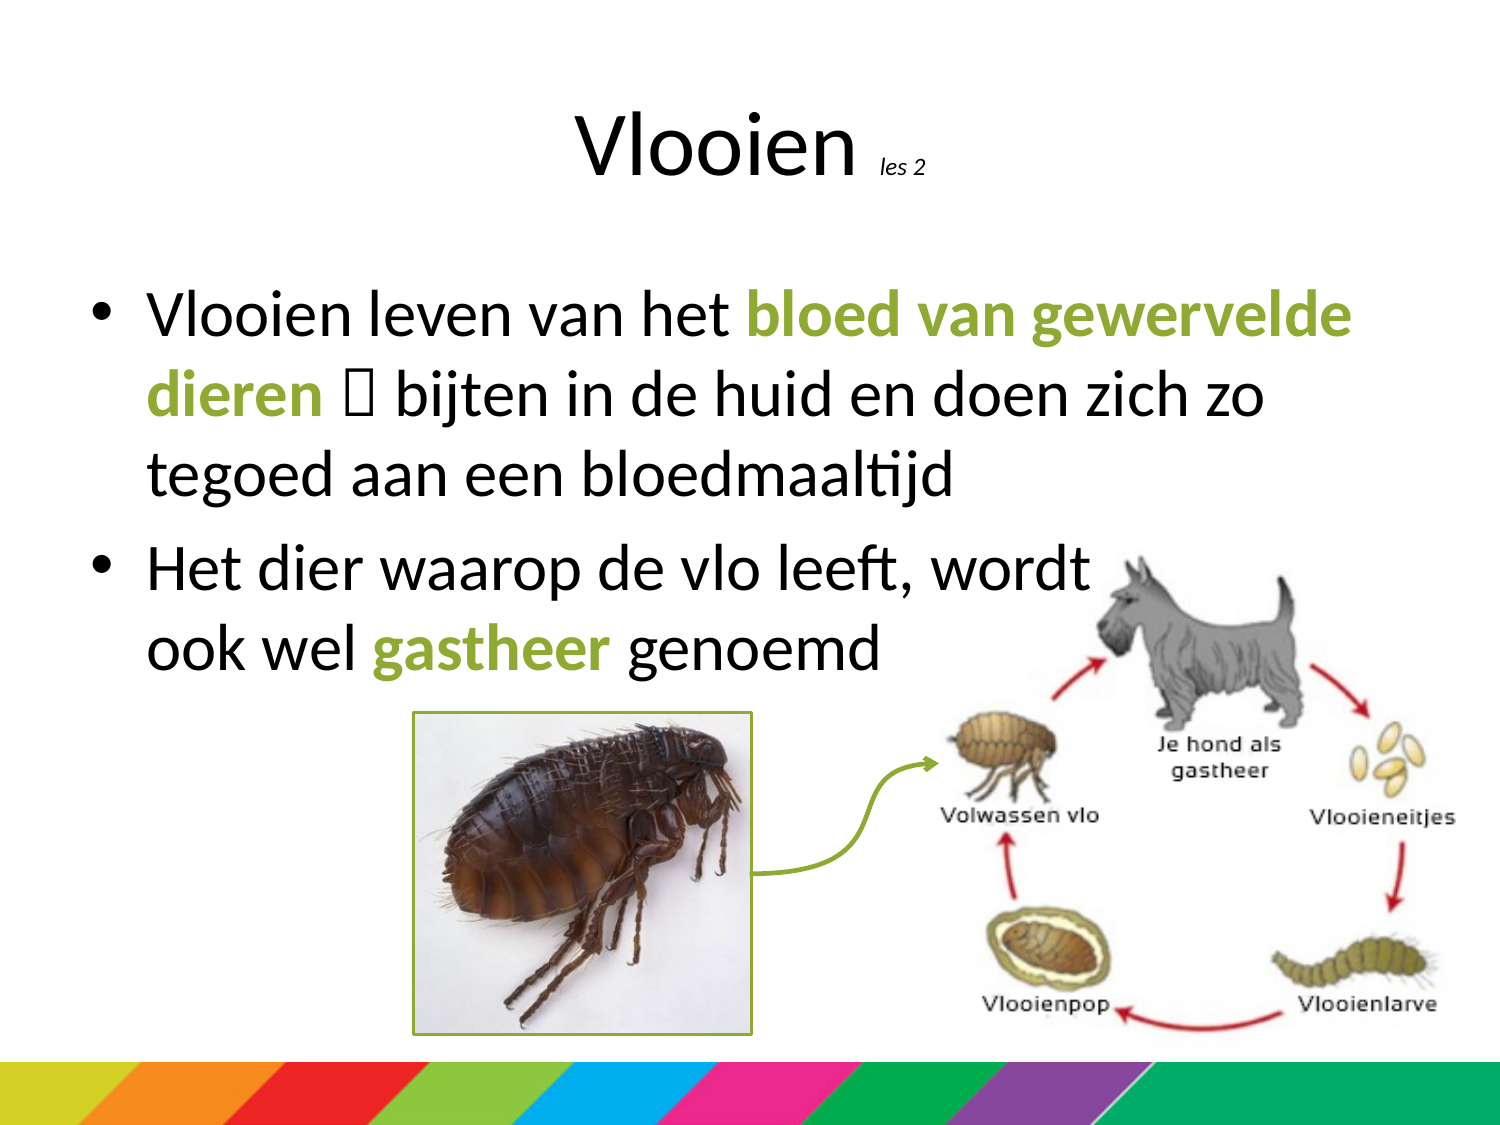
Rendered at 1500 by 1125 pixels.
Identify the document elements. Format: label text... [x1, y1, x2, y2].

list Vlooien leven van het bloed van gewervelde dieren  bijten in de huid en doen zich zo tegoed aan een bloedmaaltijd Het dier waarop de vlo leeft, wordt ook wel gastheer genoemd [75, 262, 1425, 1005]
title Vlooien les 2 [75, 45, 1425, 233]
picture [414, 714, 750, 1034]
picture [0, 1062, 574, 1125]
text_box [749, 763, 940, 874]
picture [656, 1062, 1500, 1125]
picture [938, 550, 1482, 1048]
